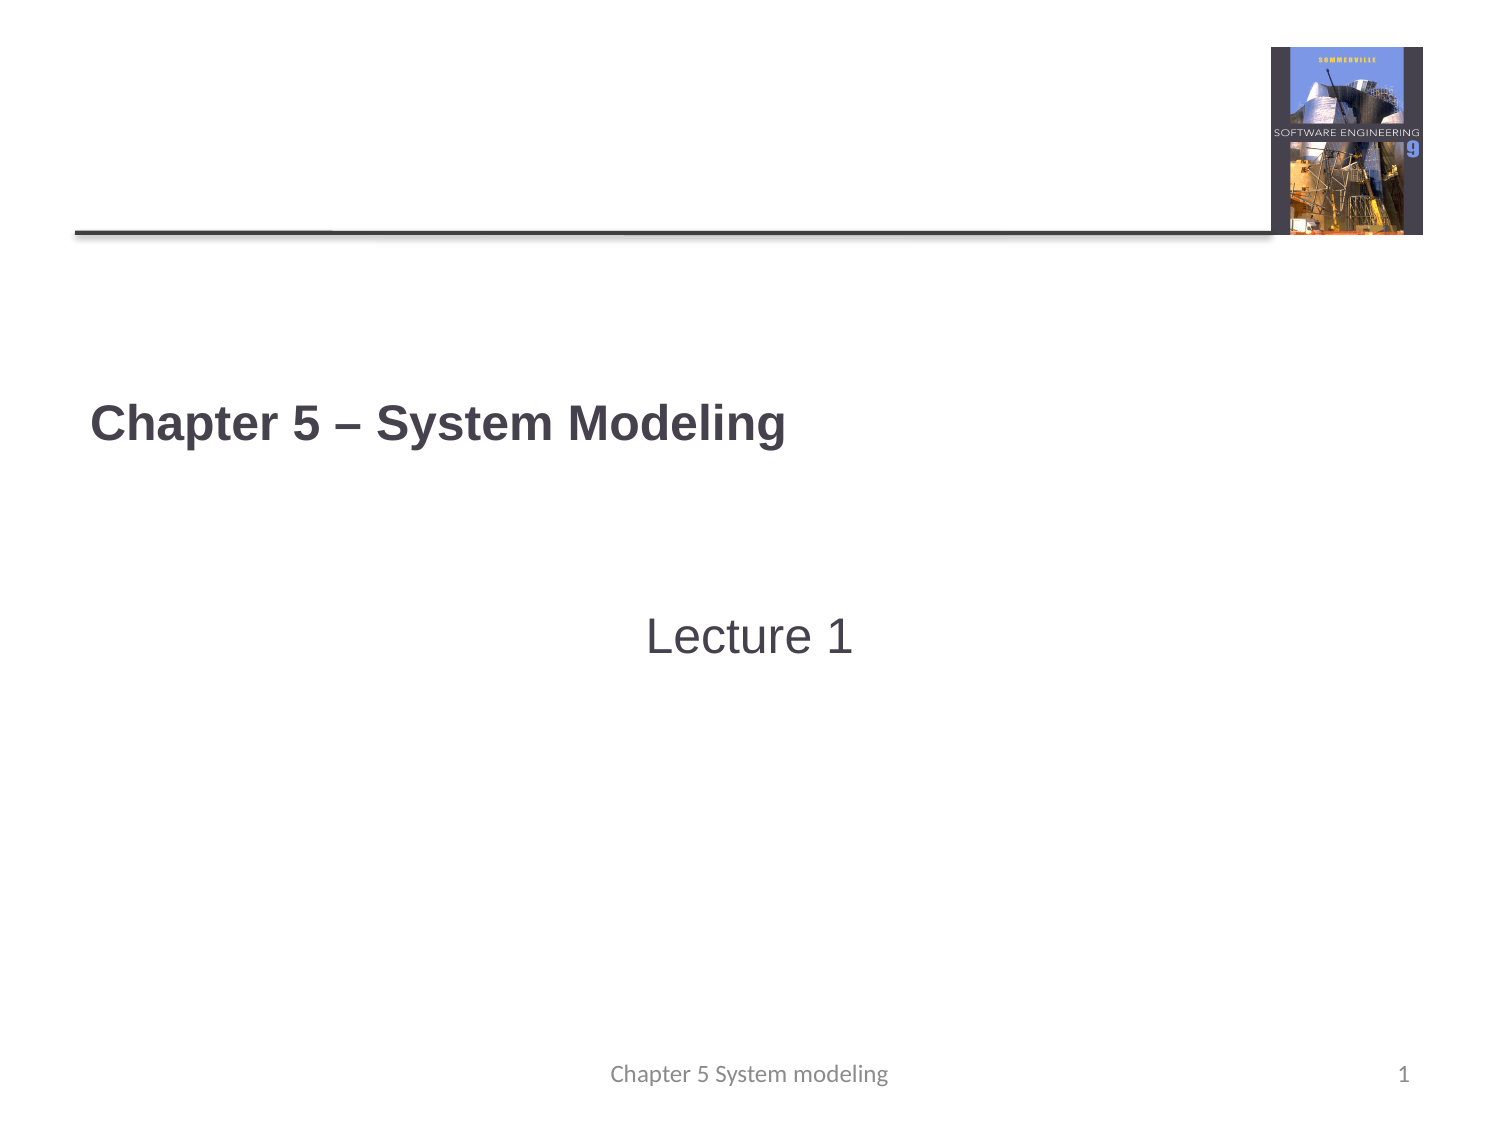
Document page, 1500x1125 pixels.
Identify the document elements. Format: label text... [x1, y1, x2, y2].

slide_number 1 [1074, 1042, 1425, 1103]
footer Chapter 5 System modeling [512, 1042, 988, 1103]
picture [1271, 47, 1423, 235]
list Lecture 1 [75, 595, 1425, 1005]
title Chapter 5 – System Modeling [74, 326, 1272, 515]
